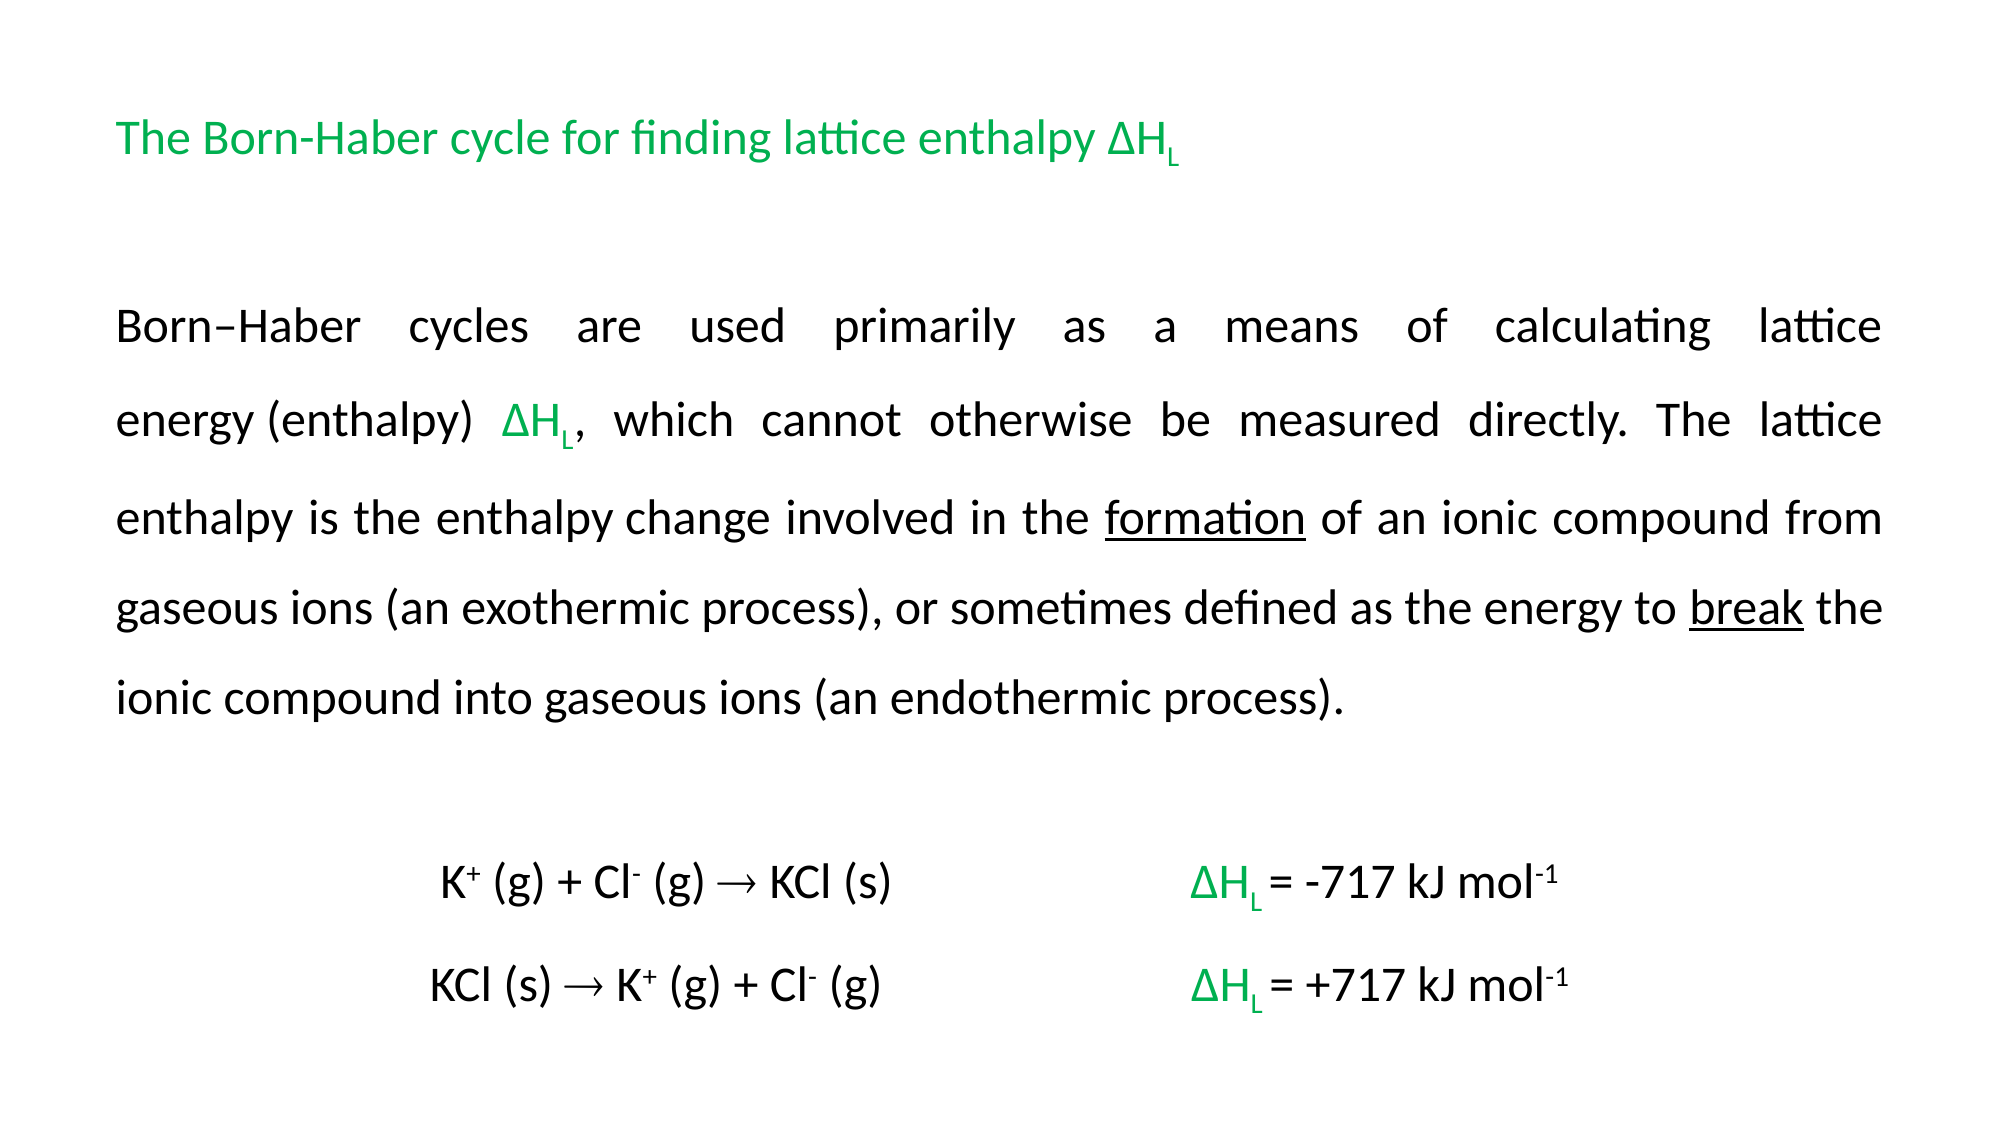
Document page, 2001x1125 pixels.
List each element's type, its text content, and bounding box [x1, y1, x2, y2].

text_box The Born-Haber cycle for finding lattice enthalpy ∆HL Born–Haber cycles are used primarily as a means of calculating lattice energy (enthalpy) ∆HL, which cannot otherwise be measured directly. The lattice enthalpy is the enthalpy change involved in the formation of an ionic compound from gaseous ions (an exothermic process), or sometimes defined as the energy to break the ionic compound into gaseous ions (an endothermic process). K+ (g) + Cl- (g)  KCl (s) ∆HL = -717 kJ mol-1 KCl (s)  K+ (g) + Cl- (g) ∆HL = +717 kJ mol-1 [100, 62, 1899, 1027]
